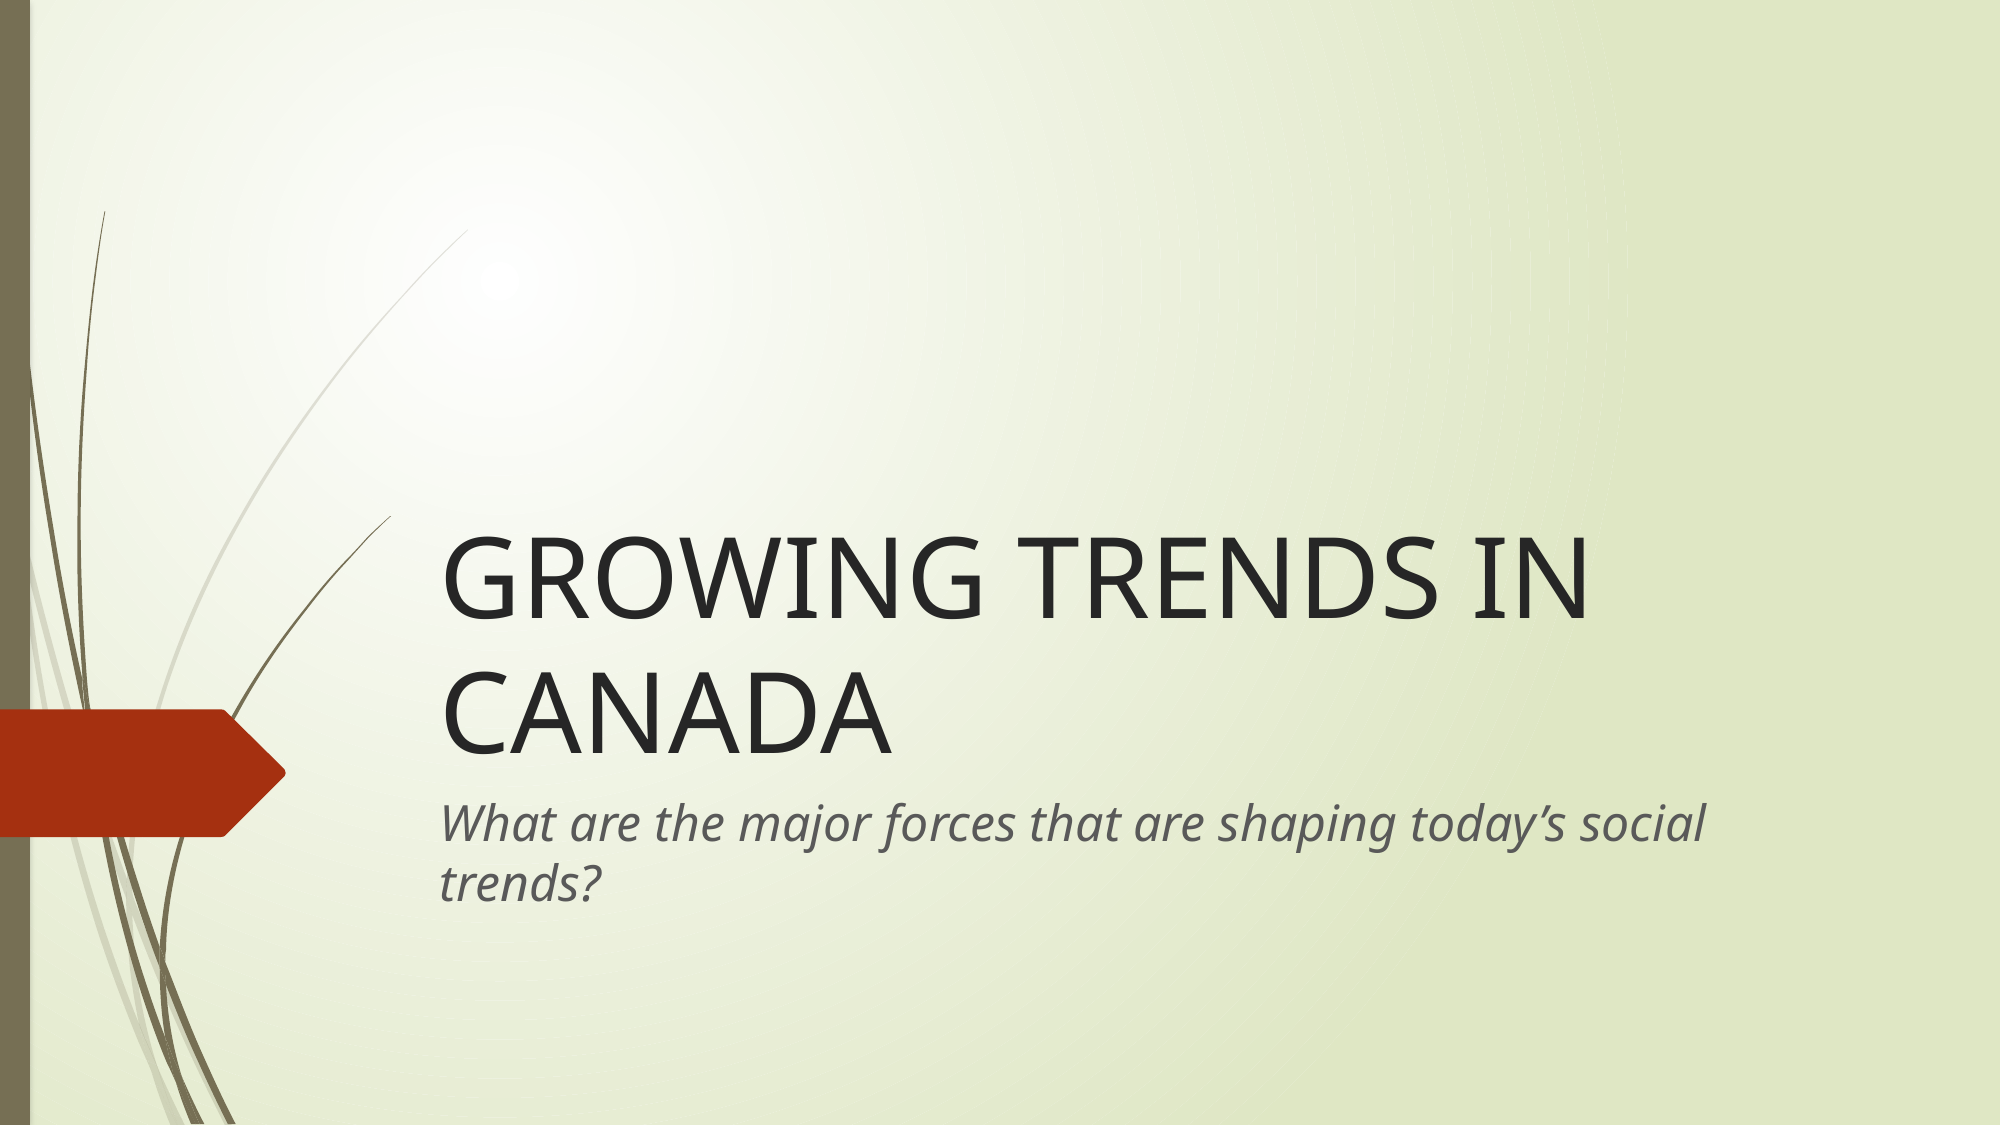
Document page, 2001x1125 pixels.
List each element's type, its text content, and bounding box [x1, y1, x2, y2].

subtitle What are the major forces that are shaping today’s social trends? [424, 783, 1888, 969]
title GROWING TRENDS IN CANADA [424, 412, 1888, 783]
